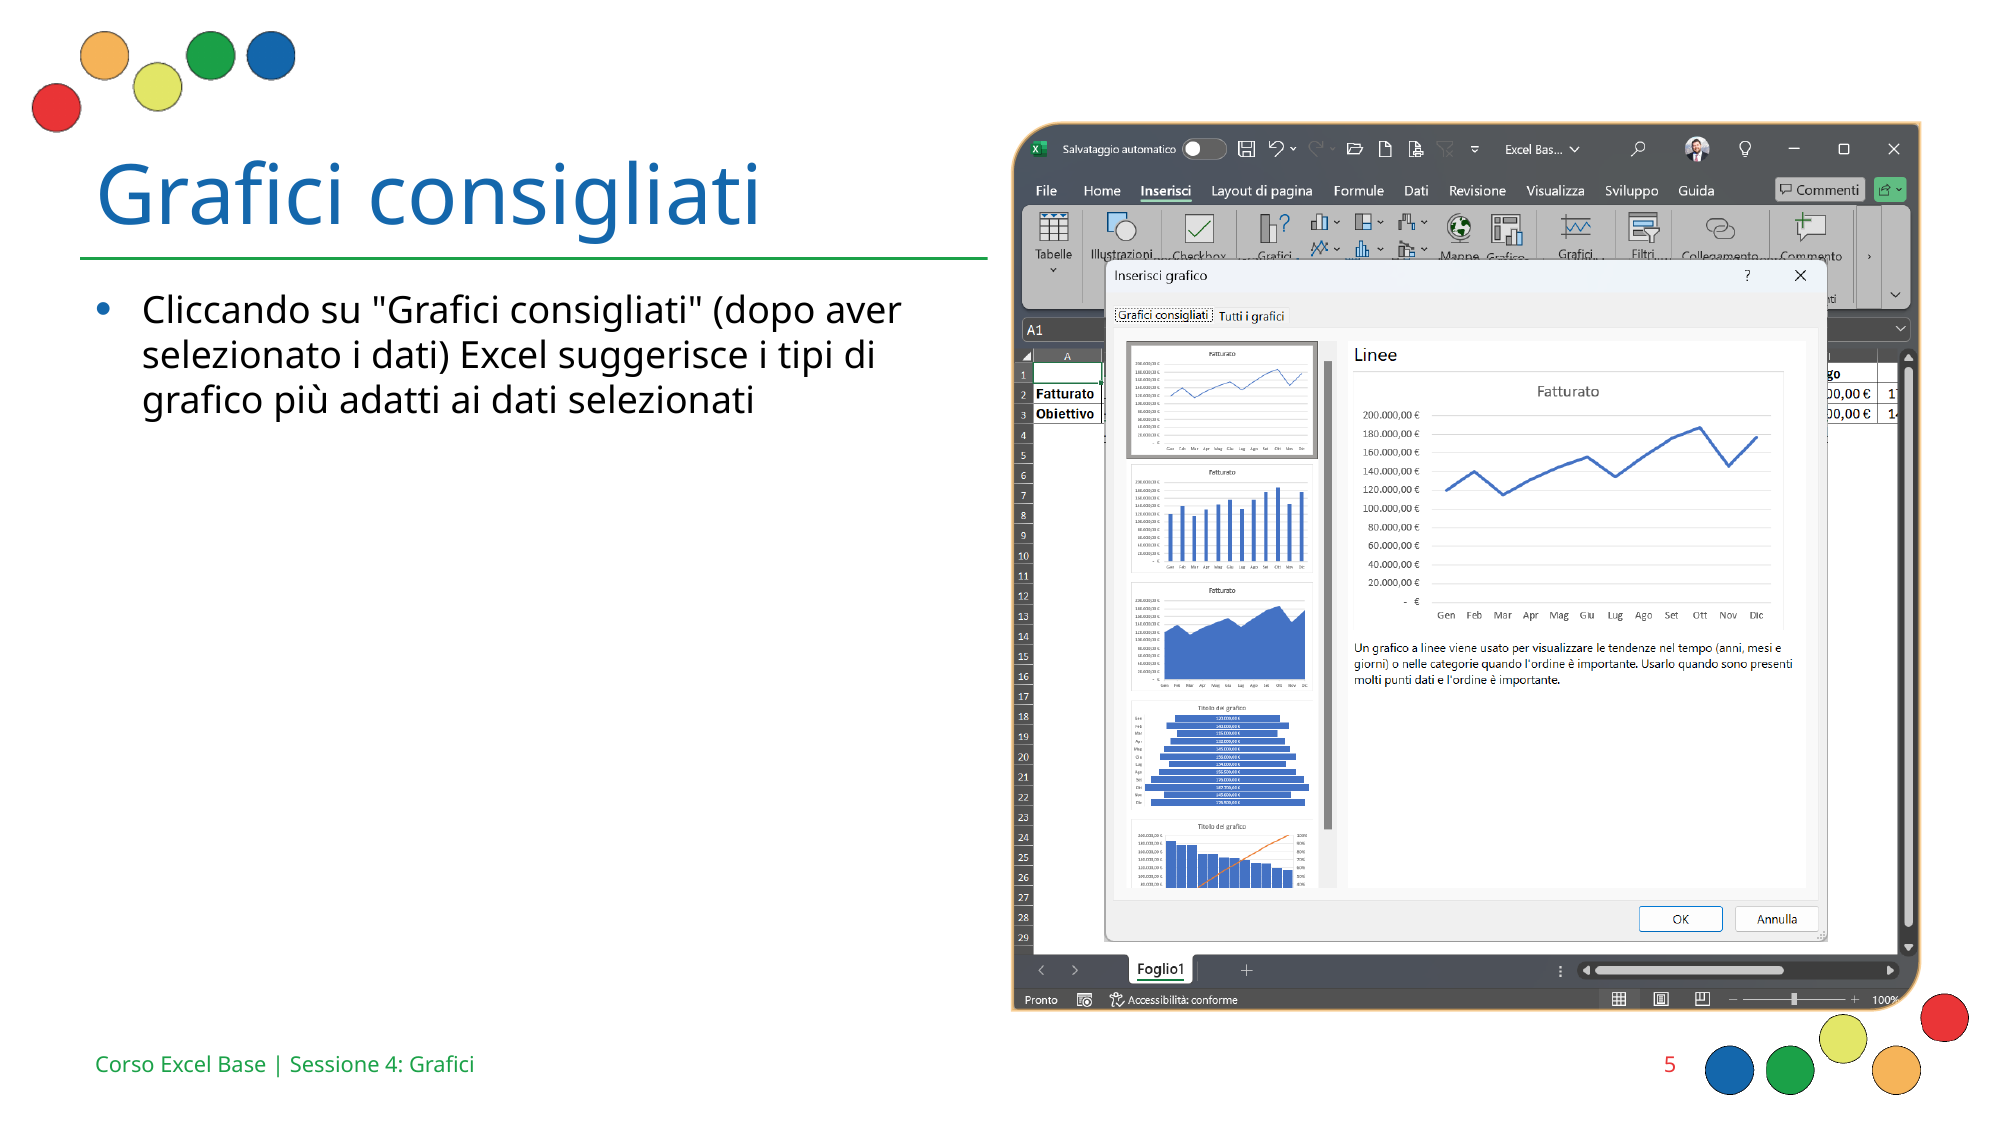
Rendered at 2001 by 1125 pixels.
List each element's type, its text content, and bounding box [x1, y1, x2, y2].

slide_number 5 [1583, 1035, 1692, 1096]
picture [1012, 122, 1971, 1096]
footer Corso Excel Base | Sessione 4: Grafici [80, 1035, 1571, 1096]
picture [29, 30, 295, 135]
list Cliccando su "Grafici consigliati" (dopo aver selezionato i dati) Excel suggerisce i tipi di grafico più adatti ai dati selezionati [80, 278, 988, 1011]
title Grafici consigliati [80, 123, 988, 259]
